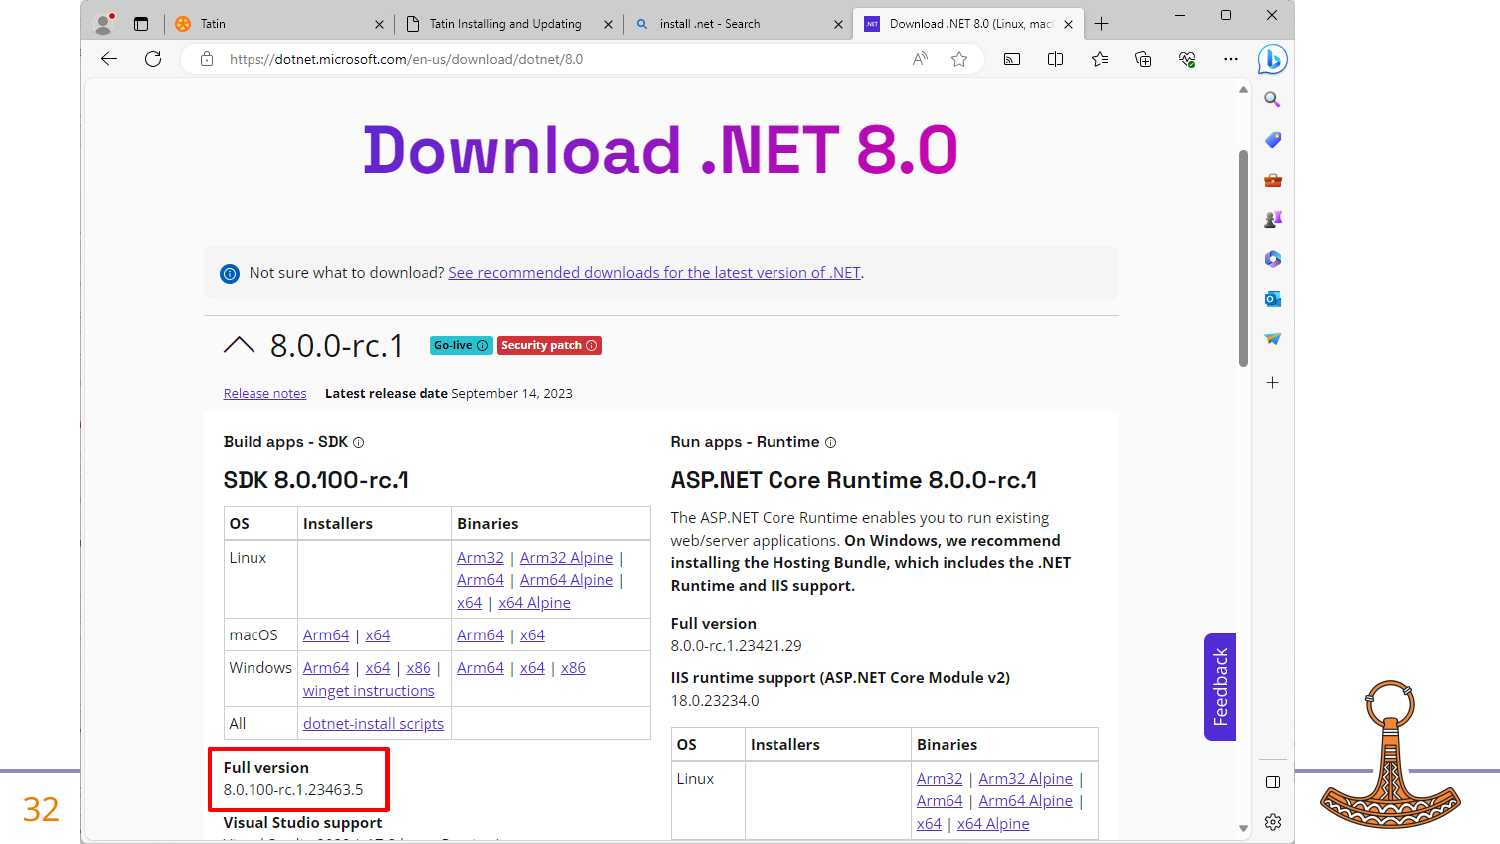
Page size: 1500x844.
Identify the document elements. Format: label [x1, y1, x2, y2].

picture [80, 0, 1296, 844]
picture [1320, 680, 1461, 829]
